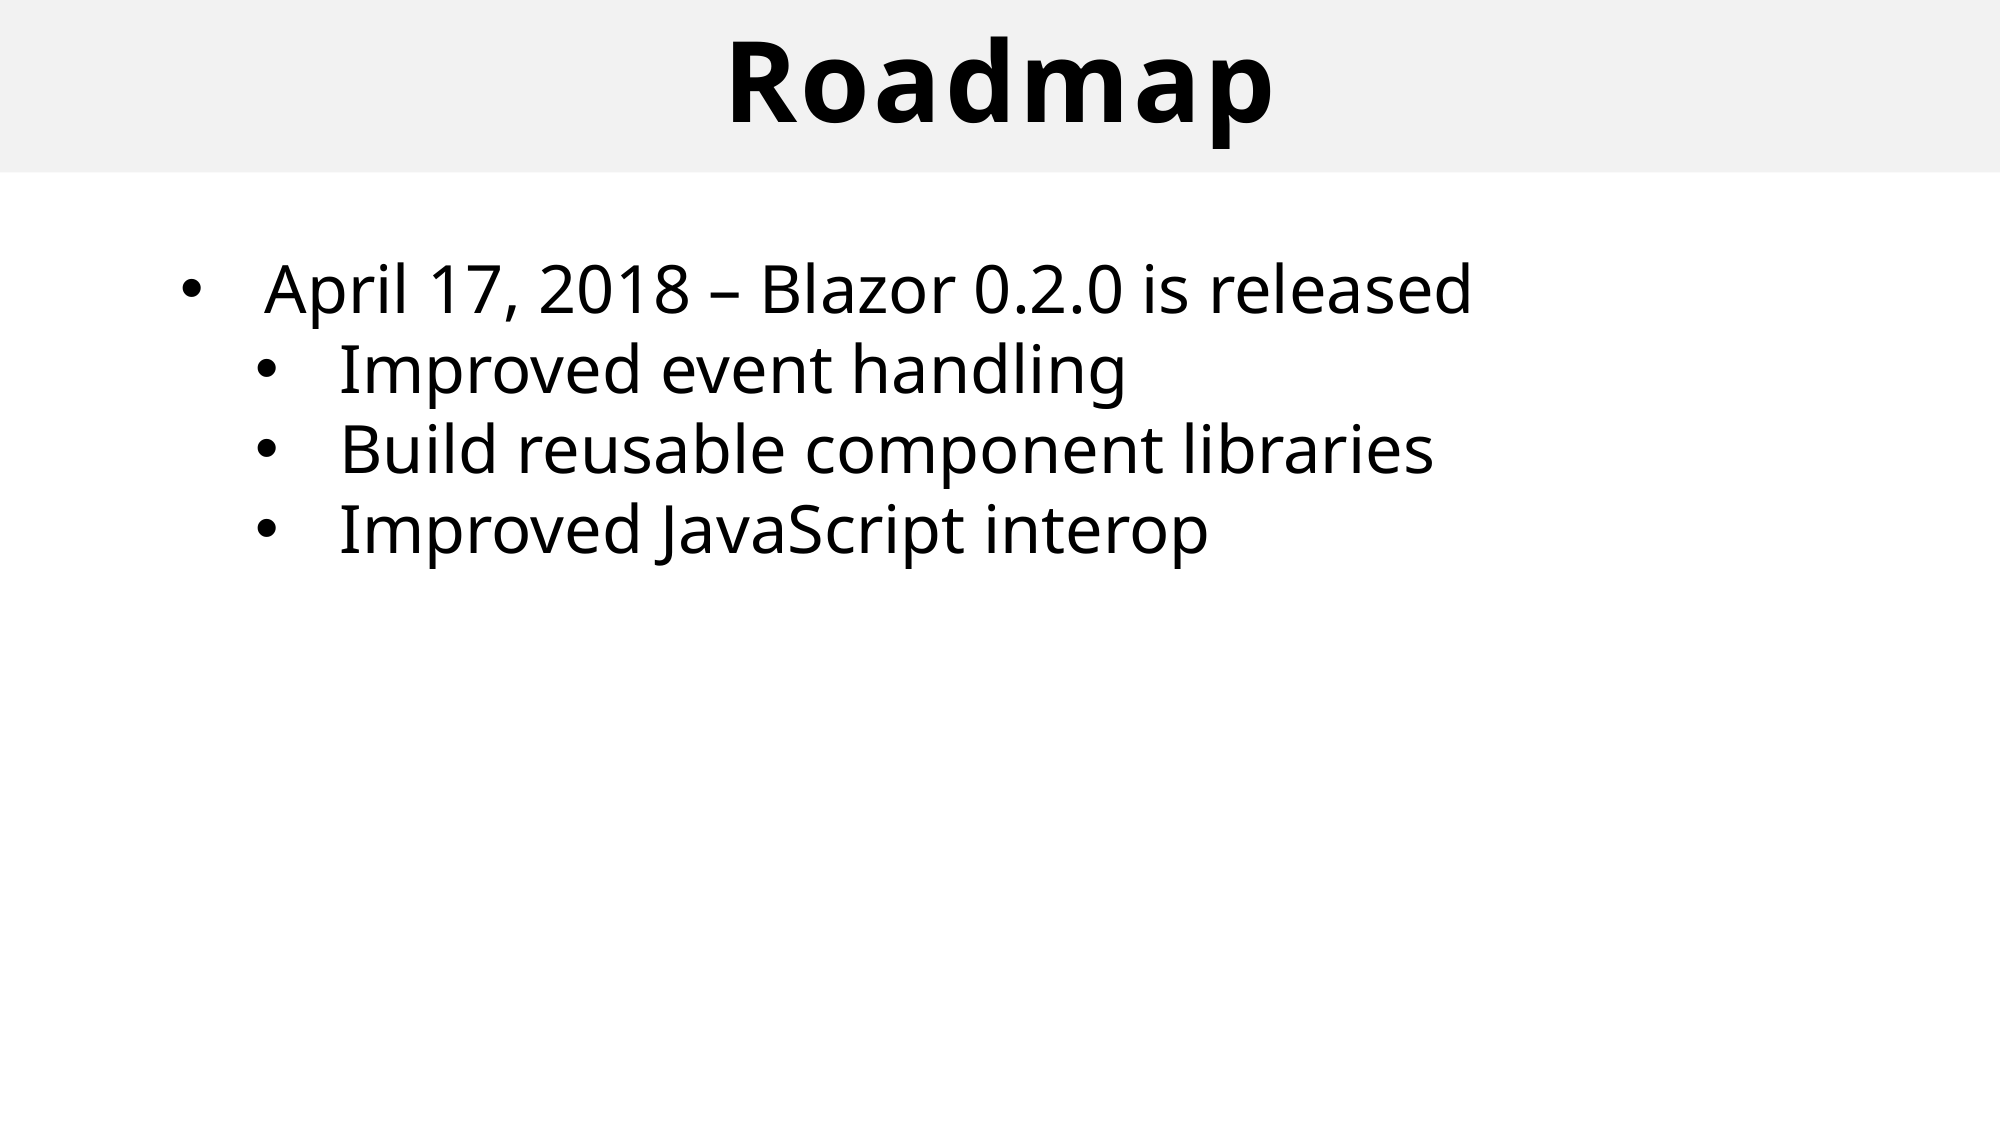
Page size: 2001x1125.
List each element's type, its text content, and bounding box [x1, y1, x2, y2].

title Roadmap [0, 0, 2000, 172]
text_box April 17, 2018 – Blazor 0.2.0 is released Improved event handling Build reusable component libraries Improved JavaScript interop [0, 172, 2000, 643]
